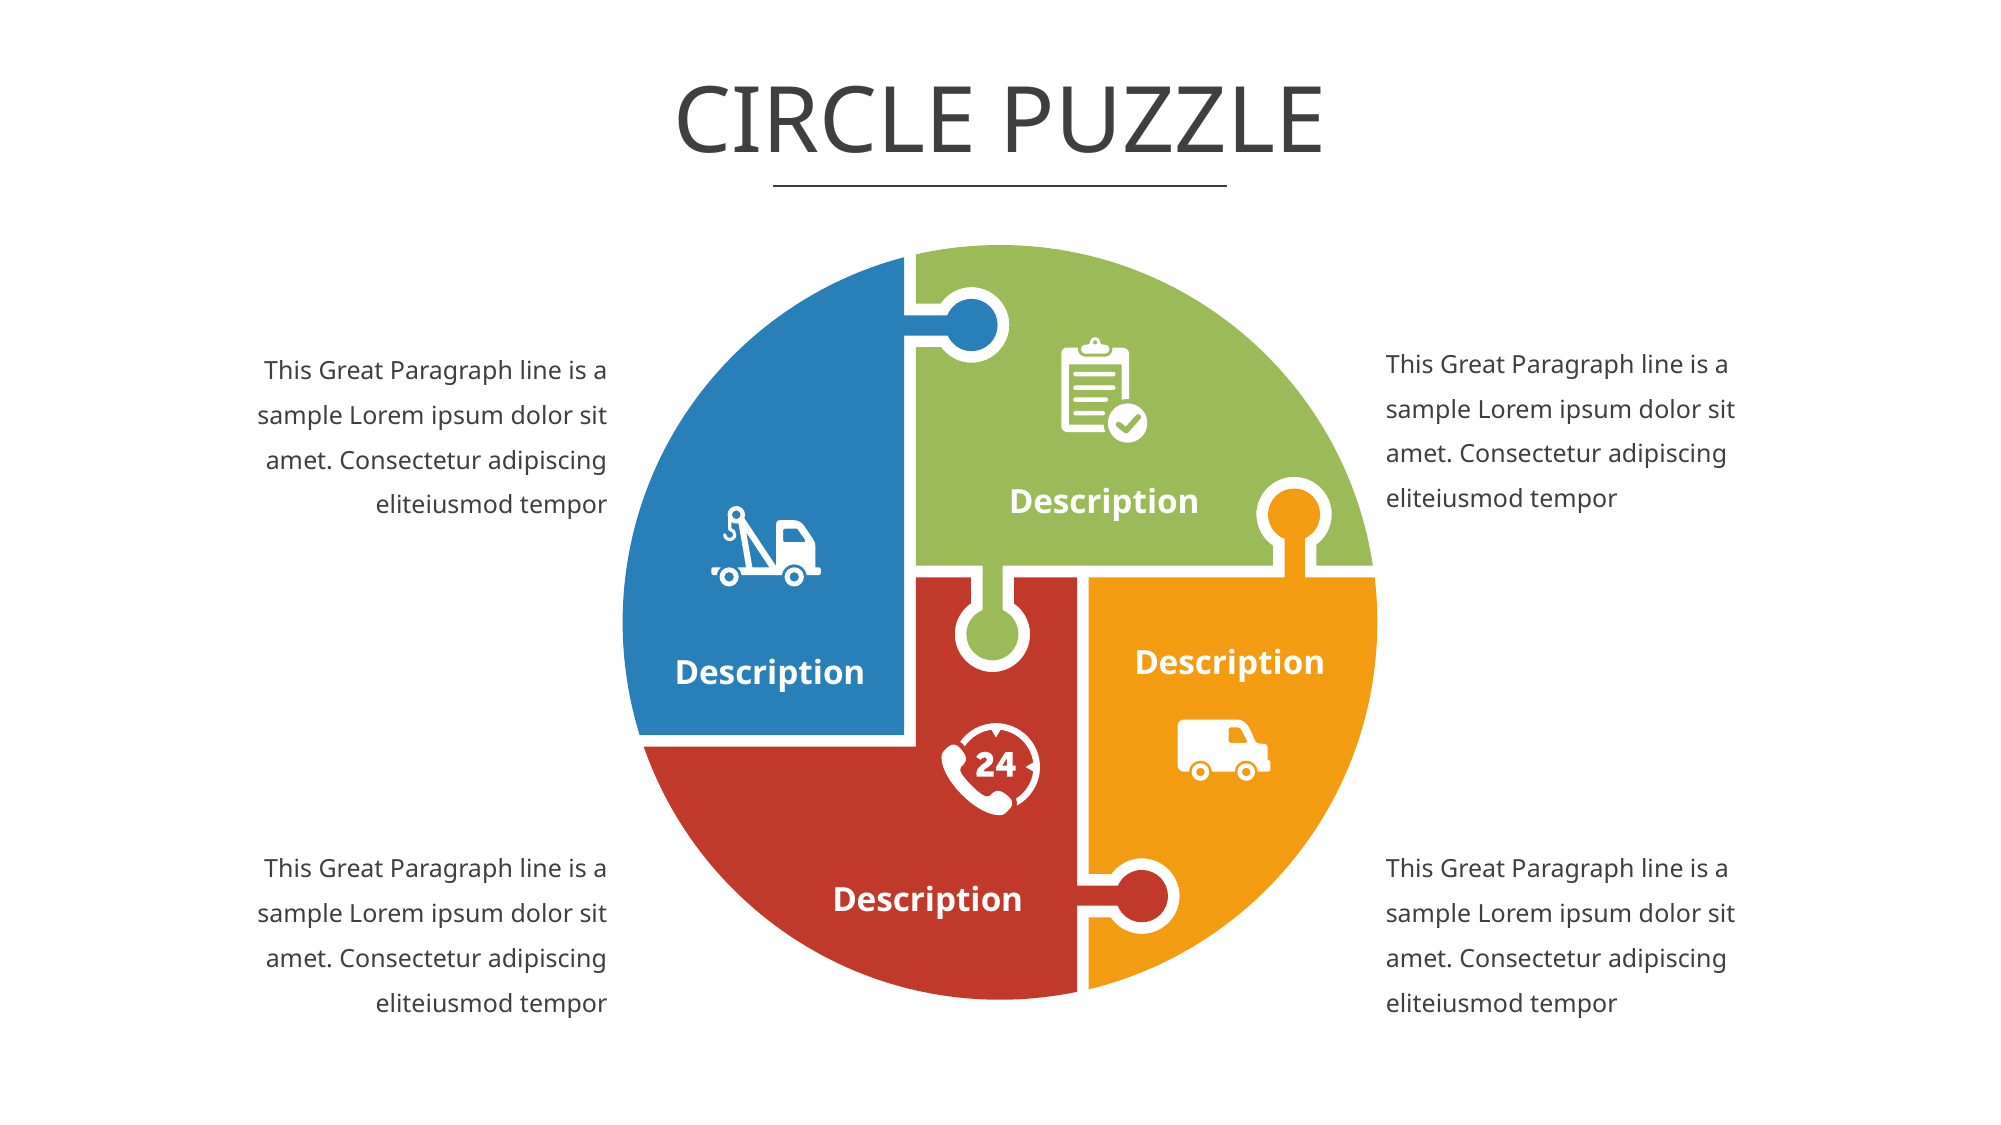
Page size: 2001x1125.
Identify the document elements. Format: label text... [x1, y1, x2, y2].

text_box Description [817, 871, 1039, 926]
text_box [1177, 719, 1271, 781]
text_box [1080, 337, 1110, 354]
title CIRCLE PUZZLE [137, 59, 1863, 186]
text_box [1061, 347, 1130, 433]
text_box [1107, 403, 1148, 443]
text_box [711, 567, 721, 576]
text_box [915, 245, 1373, 661]
text_box This Great Paragraph line is a sample Lorem ipsum dolor sit amet. Consectetur adipiscing eliteiusmod tempor [1371, 325, 1814, 521]
text_box Description [994, 472, 1215, 528]
text_box [1088, 488, 1378, 990]
text_box Description [659, 644, 881, 699]
text_box Description [1119, 633, 1341, 689]
text_box [784, 567, 804, 587]
text_box [719, 567, 739, 587]
text_box [960, 723, 1040, 806]
text_box [643, 577, 1168, 1000]
text_box [622, 257, 998, 736]
text_box This Great Paragraph line is a sample Lorem ipsum dolor sit amet. Consectetur adipiscing eliteiusmod tempor [221, 332, 623, 527]
text_box [941, 744, 1013, 816]
text_box This Great Paragraph line is a sample Lorem ipsum dolor sit amet. Consectetur adipiscing eliteiusmod tempor [1371, 830, 1814, 1025]
text_box This Great Paragraph line is a sample Lorem ipsum dolor sit amet. Consectetur adipiscing eliteiusmod tempor [221, 830, 623, 1025]
text_box [723, 505, 821, 576]
